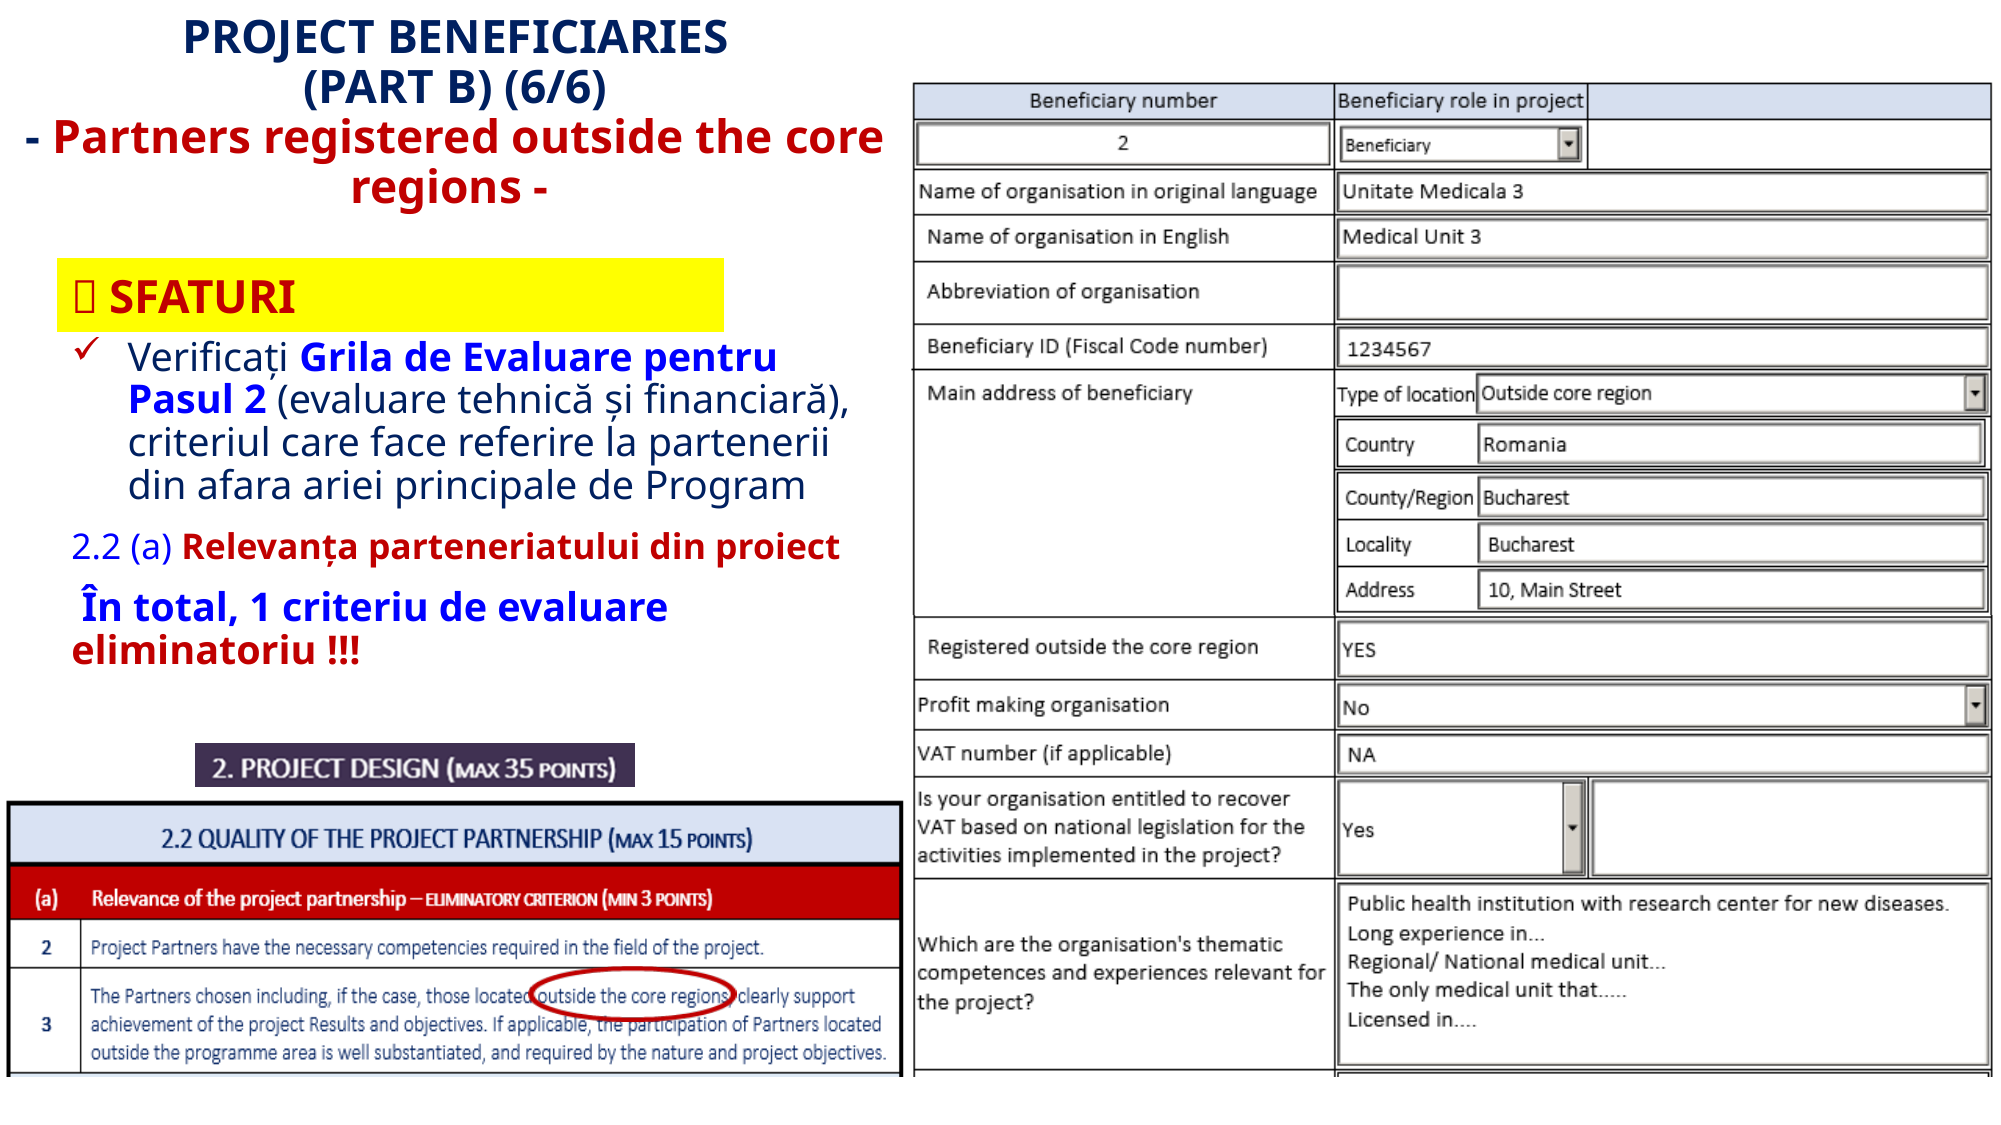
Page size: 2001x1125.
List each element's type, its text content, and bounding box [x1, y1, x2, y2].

picture [0, 72, 2000, 1077]
subtitle Verificați Grila de Evaluare pentru Pasul 2 (evaluare tehnică și financiară), criteriul care face referire la partenerii din afara ariei principale de Program 2.2 (a) Relevanța parteneriatului din proiect În total, 1 criteriu de evaluare eliminatoriu !!! [56, 240, 891, 771]
title PROJECT BENEFICIARIES (PART B) (6/6) - Partners registered outside the core regions - [1, 4, 910, 221]
table_header  SFATURI [57, 258, 724, 332]
